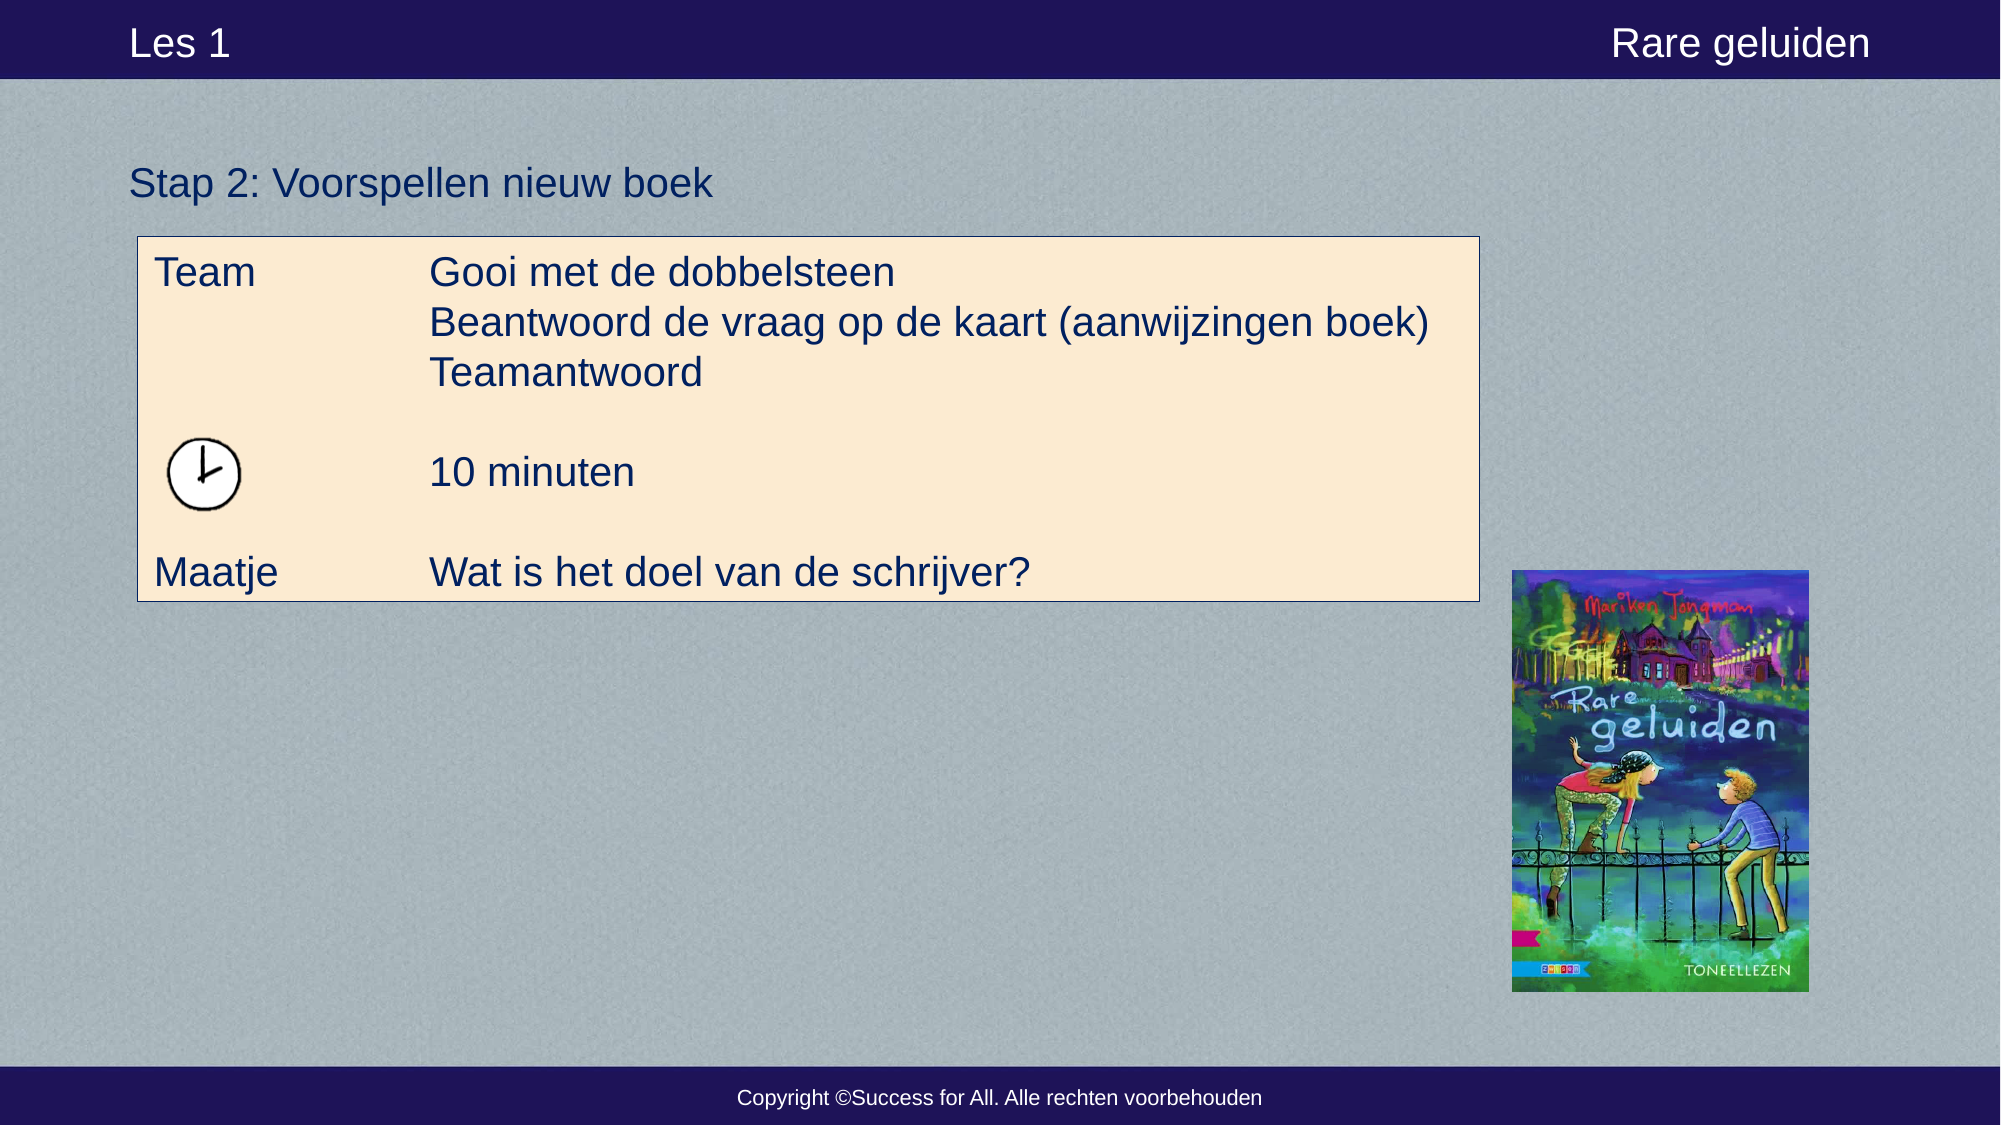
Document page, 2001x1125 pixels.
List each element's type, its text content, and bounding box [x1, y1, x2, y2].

text_box Team Gooi met de dobbelsteen Beantwoord de vraag op de kaart (aanwijzingen boek) Teamantwoord 10 minuten Maatje Wat is het doel van de schrijver? [137, 236, 1480, 602]
text_box Stap 2: Voorspellen nieuw boek [113, 148, 1635, 214]
text_box Rare geluiden [999, 8, 1886, 73]
text_box Les 1 [114, 8, 354, 73]
text_box Copyright ©Success for All. Alle rechten voorbehouden [0, 1076, 2000, 1125]
picture [0, 0, 2001, 1125]
